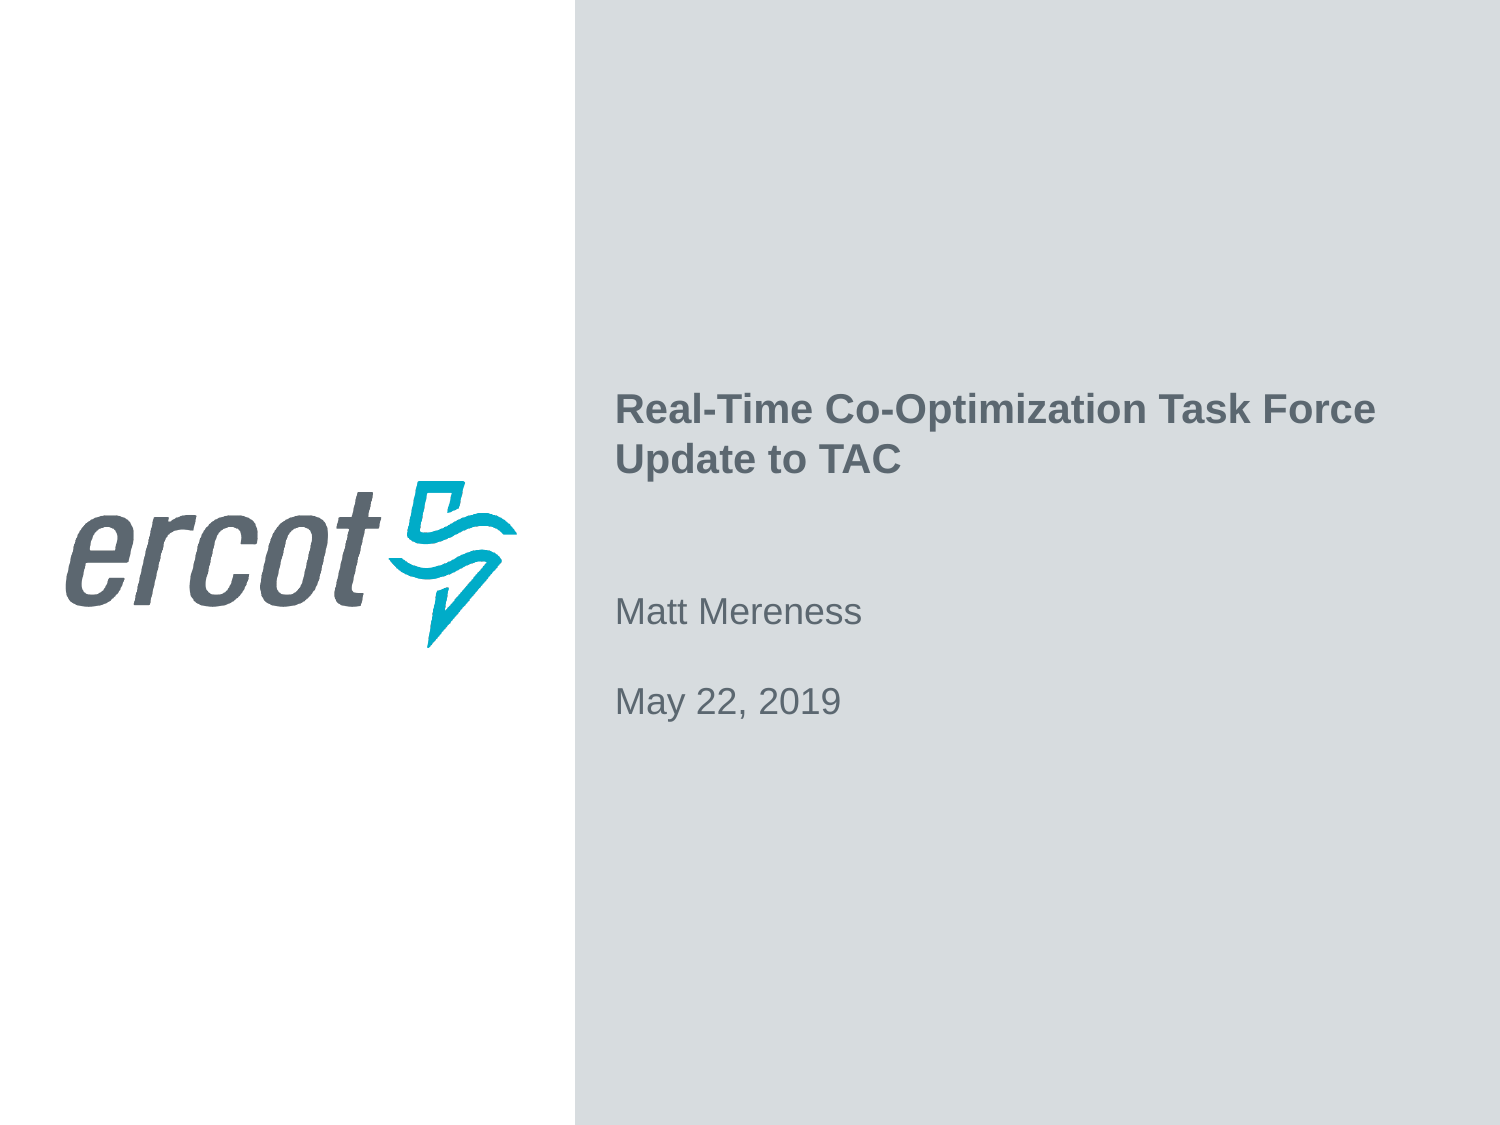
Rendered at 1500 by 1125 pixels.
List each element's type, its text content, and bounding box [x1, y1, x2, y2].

text_box Real-Time Co-Optimization Task Force Update to TAC Matt Mereness May 22, 2019 [599, 374, 1413, 730]
picture [56, 471, 525, 654]
